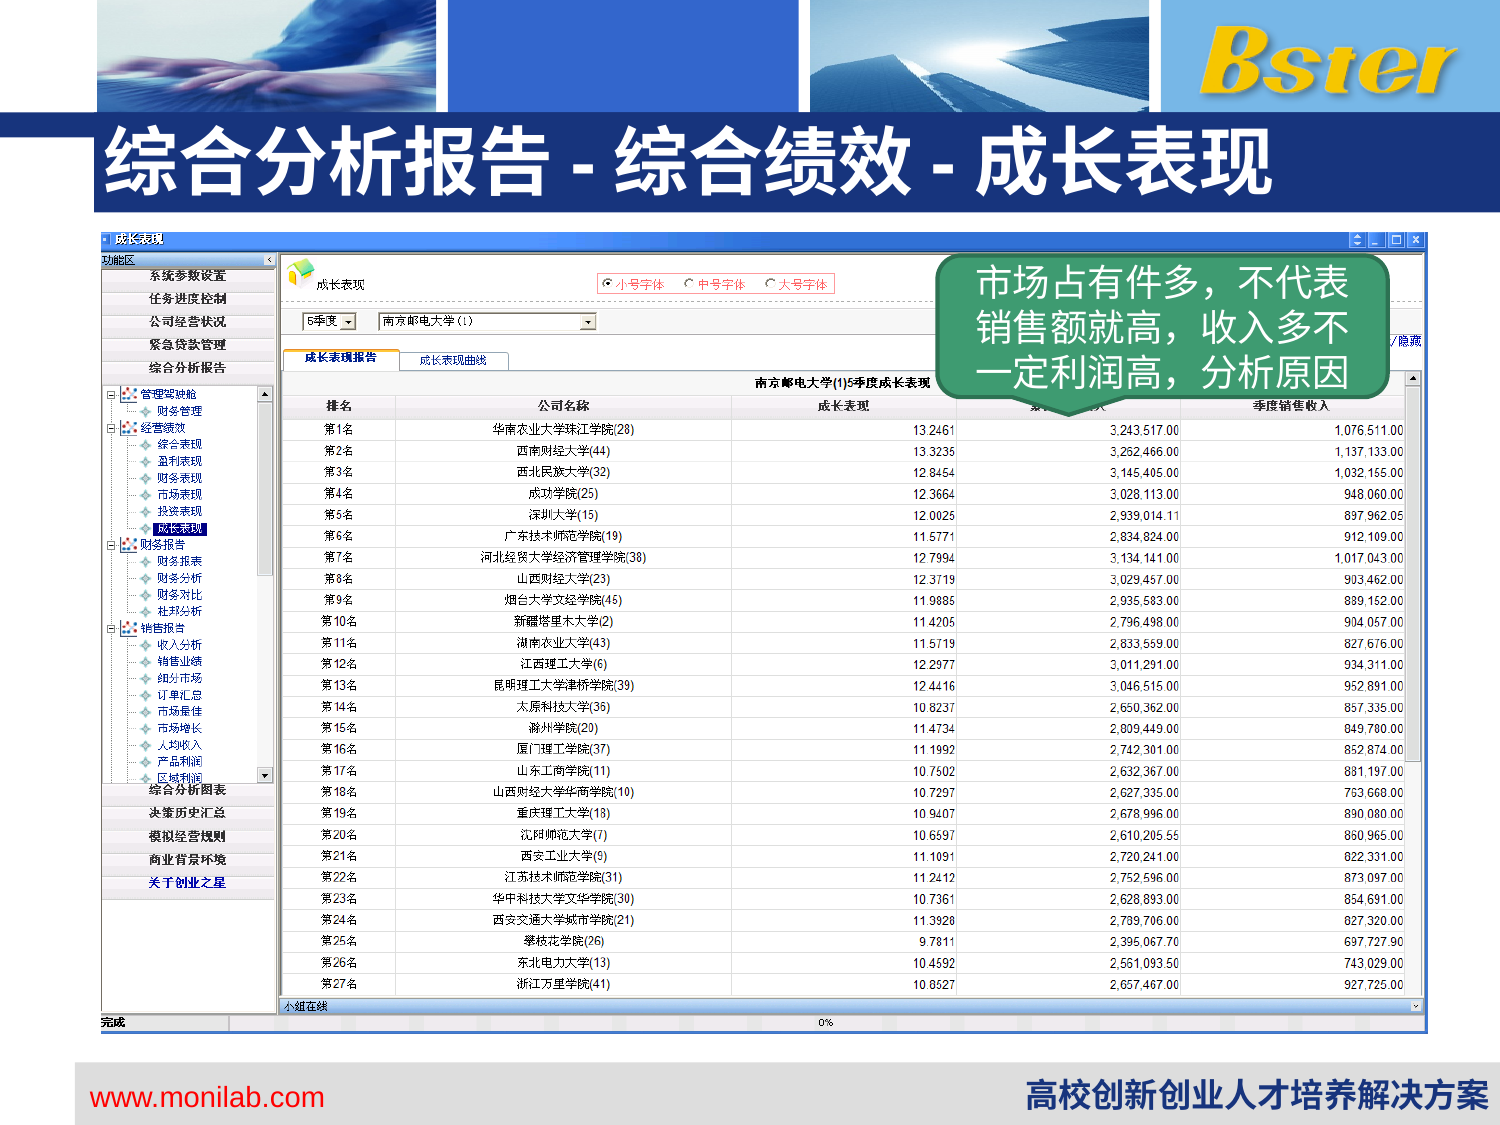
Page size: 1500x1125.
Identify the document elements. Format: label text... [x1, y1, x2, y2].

picture [810, 0, 1150, 112]
title 综合分析报告-综合绩效-成长表现 [88, 113, 1369, 206]
picture [97, 0, 437, 112]
picture [1199, 26, 1458, 94]
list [100, 232, 1428, 1034]
